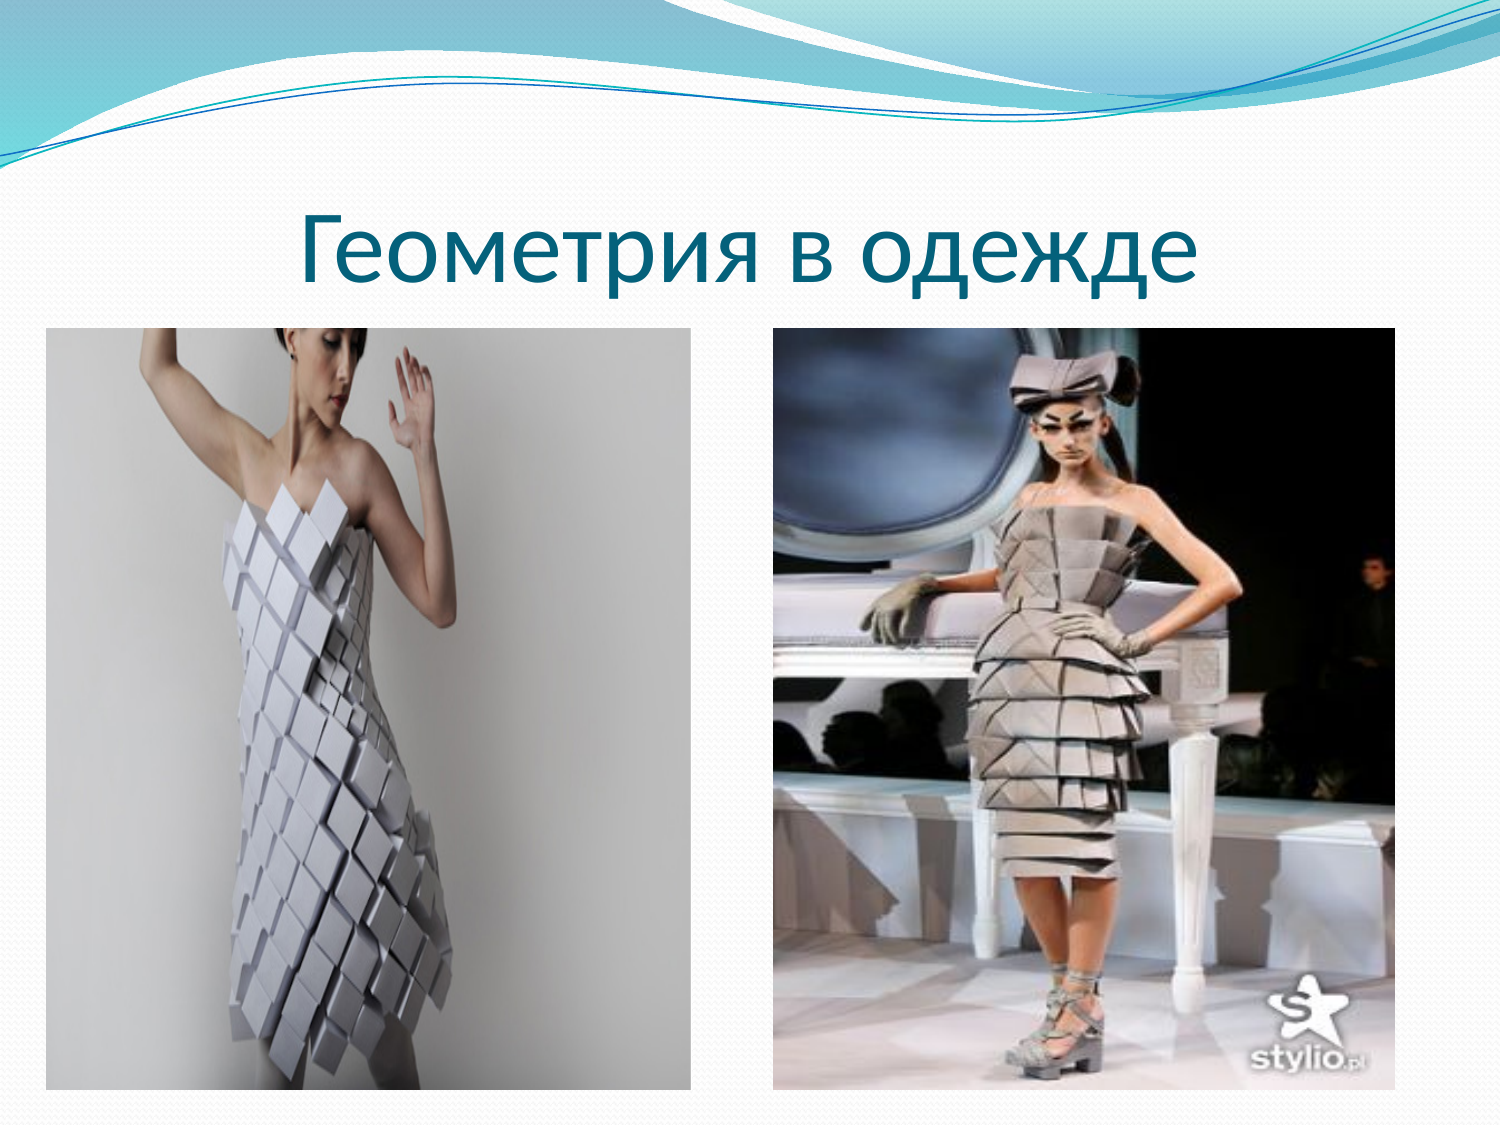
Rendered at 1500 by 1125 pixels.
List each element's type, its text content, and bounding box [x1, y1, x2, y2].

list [46, 327, 692, 1091]
title Геометрия в одежде [75, 115, 1425, 303]
picture [773, 327, 1395, 1090]
